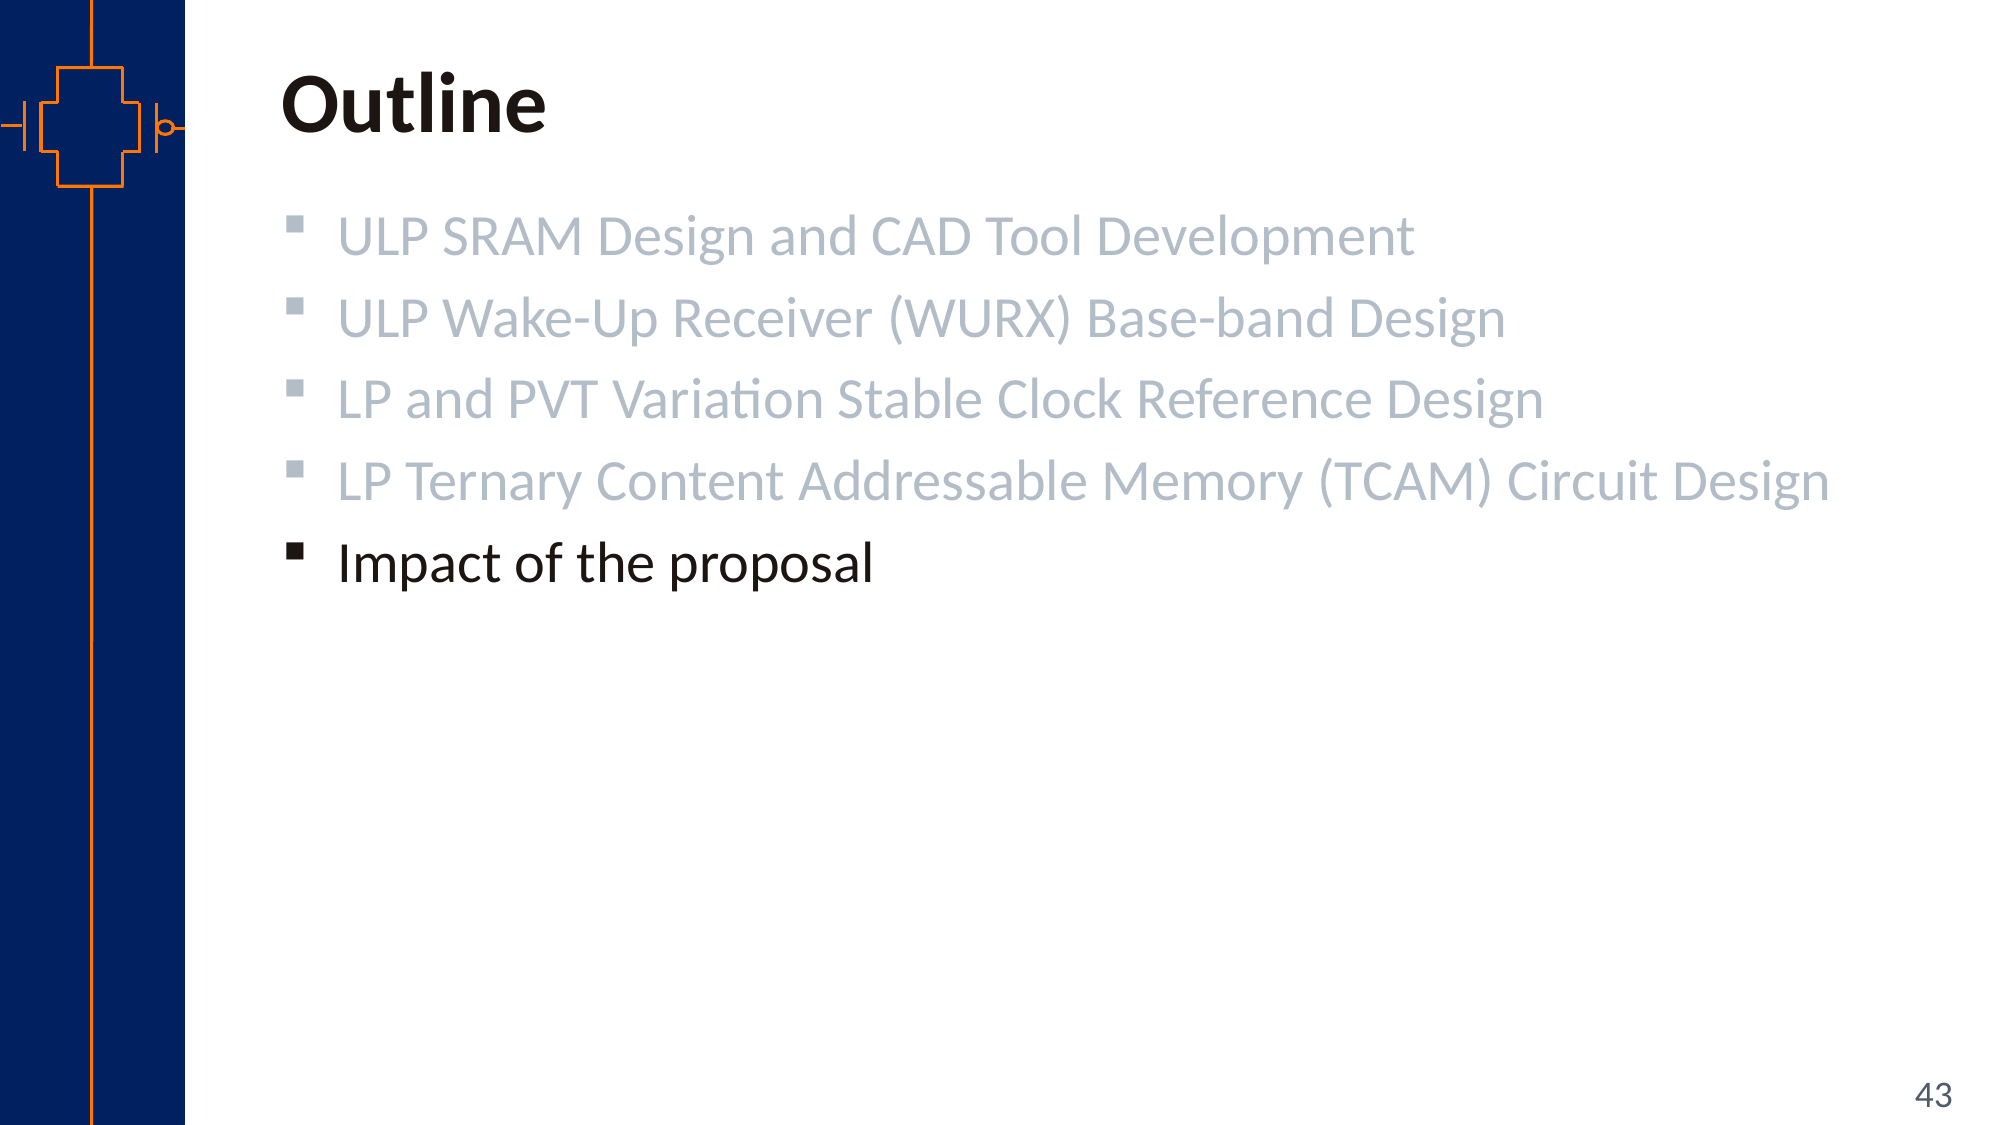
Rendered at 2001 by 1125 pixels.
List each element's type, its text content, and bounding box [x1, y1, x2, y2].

slide_number 43 [1899, 1062, 1984, 1123]
title Outline [266, 37, 1850, 157]
list ULP SRAM Design and CAD Tool Development ULP Wake-Up Receiver (WURX) Base-band Design LP and PVT Variation Stable Clock Reference Design LP Ternary Content Addressable Memory (TCAM) Circuit Design Impact of the proposal [266, 189, 1900, 1049]
